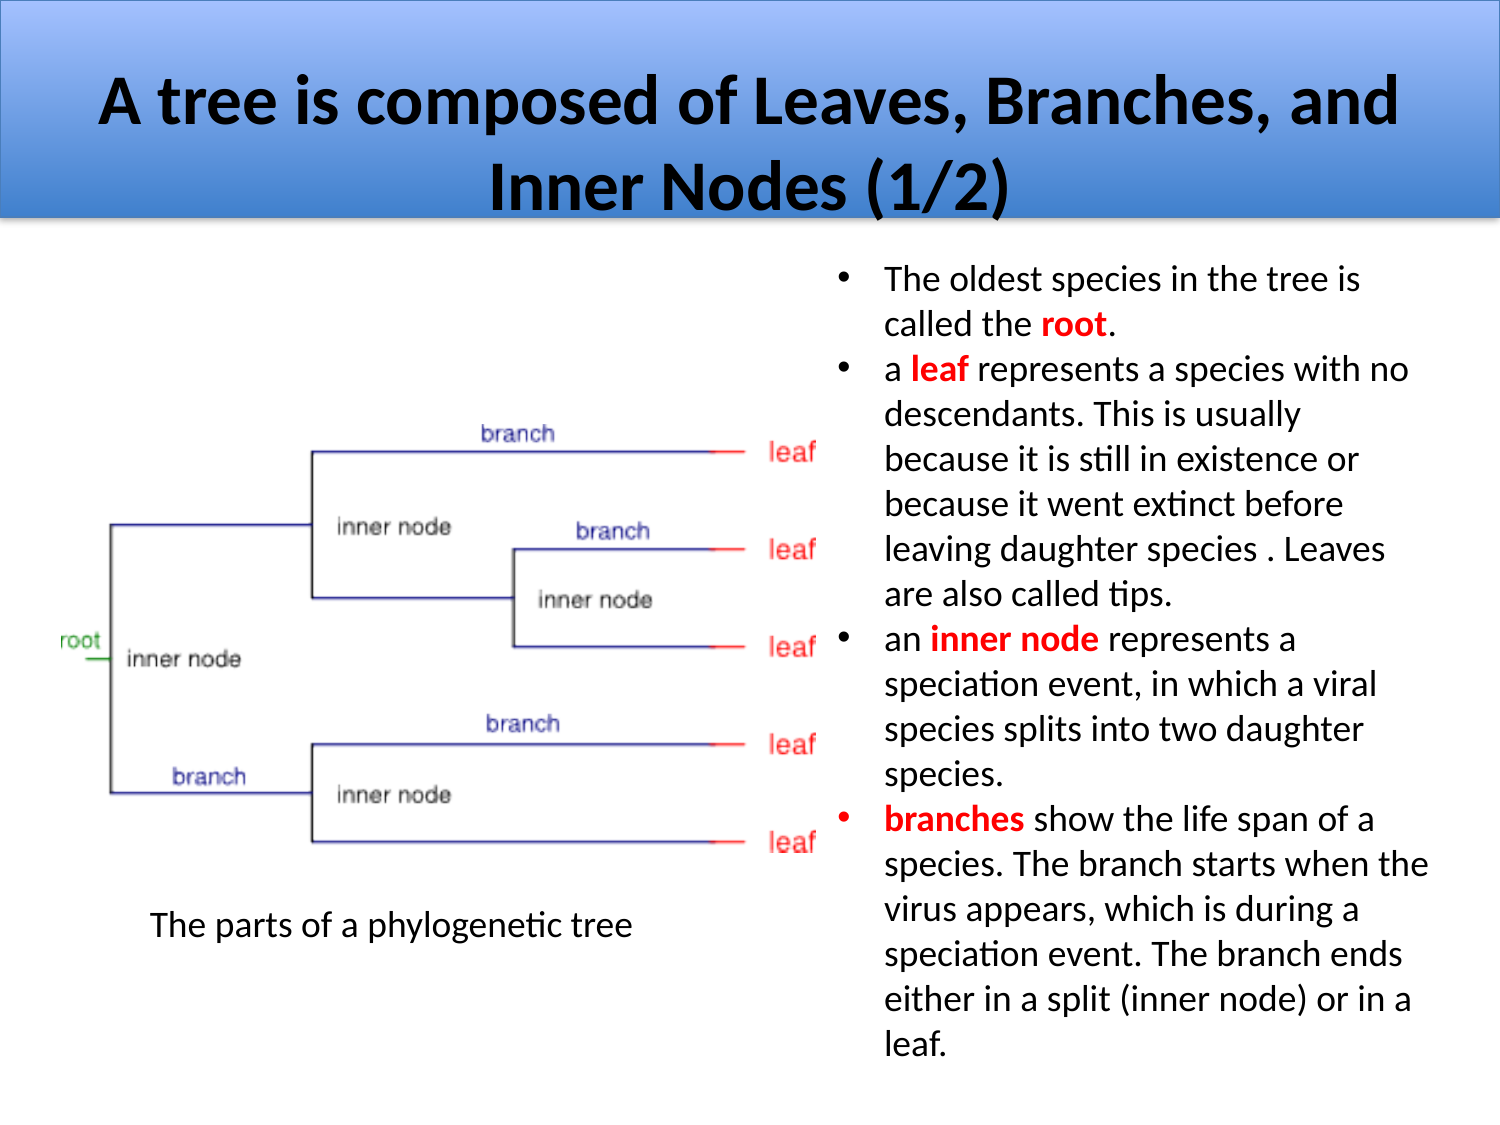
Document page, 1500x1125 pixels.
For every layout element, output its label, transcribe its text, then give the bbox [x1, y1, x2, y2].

title A tree is composed of Leaves, Branches, and Inner Nodes (1/2) [75, 45, 1425, 233]
text_box The parts of a phylogenetic tree [135, 892, 649, 953]
picture [61, 424, 816, 853]
text_box The oldest species in the tree is called the root. a leaf represents a species with no descendants. This is usually because it is still in existence or because it went extinct before leaving daughter species . Leaves are also called tips. an inner node represents a speciation event, in which a viral species splits into two daughter species. branches show the life span of a species. The branch starts when the virus appears, which is during a speciation event. The branch ends either in a split (inner node) or in a leaf. [822, 246, 1451, 1117]
